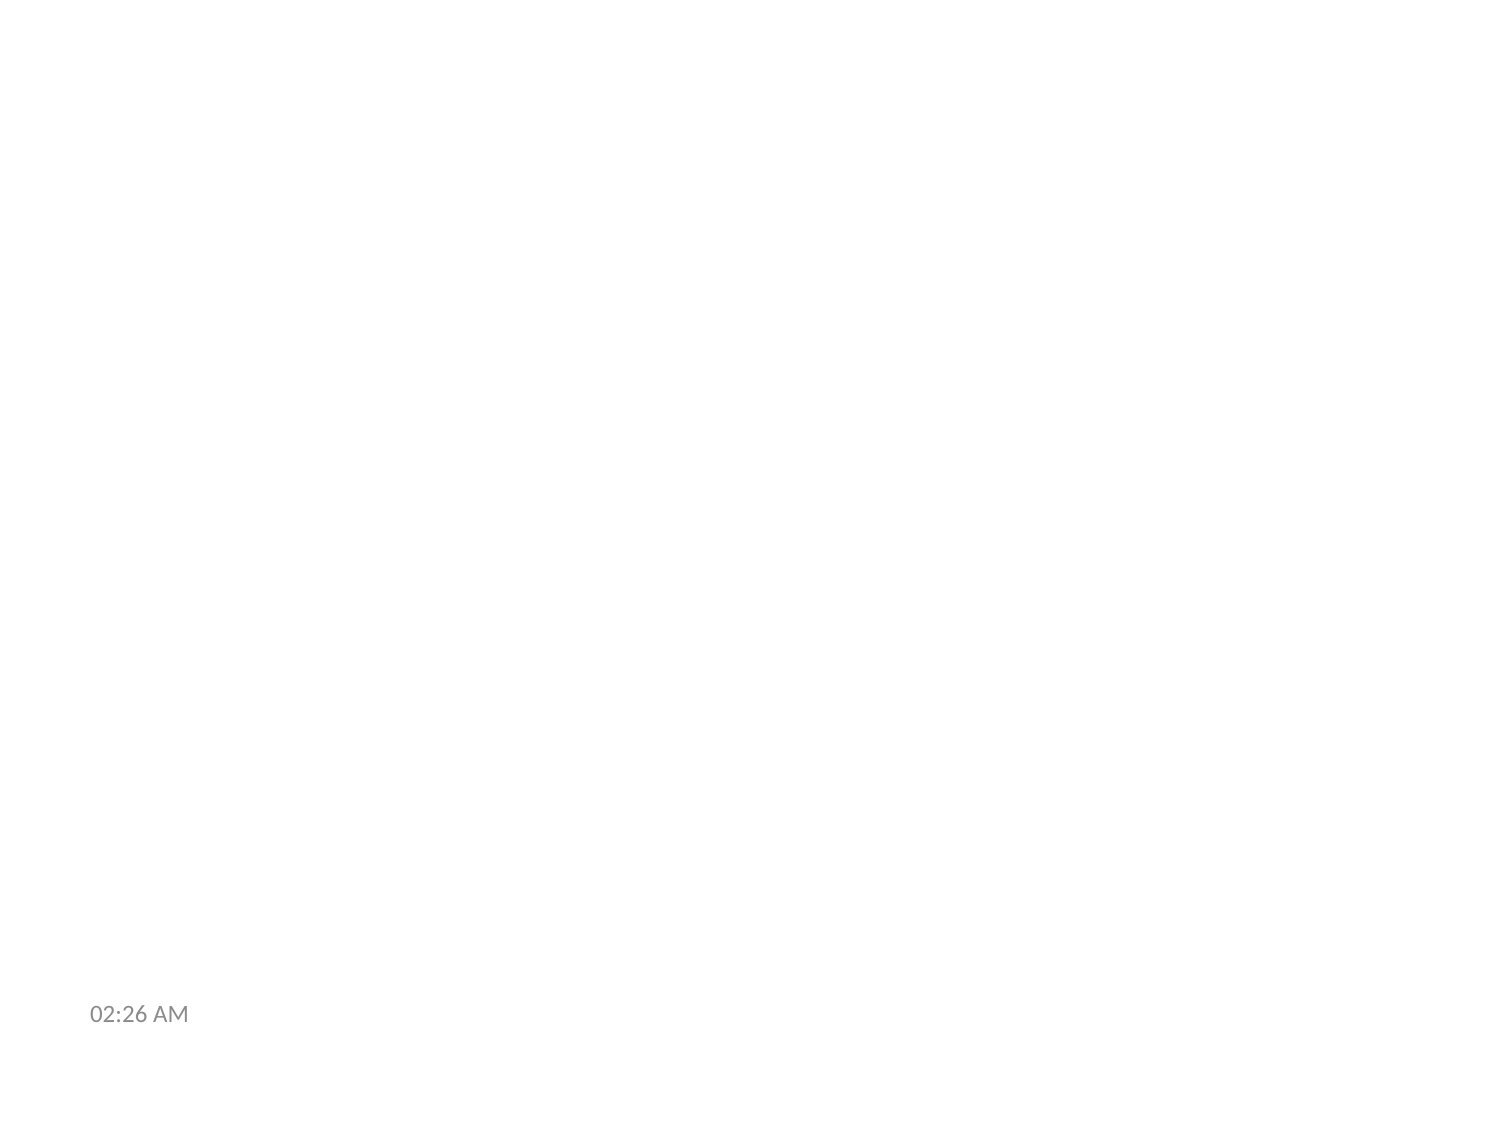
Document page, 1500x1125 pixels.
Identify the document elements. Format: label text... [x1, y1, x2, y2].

text_box 3:35 PM [75, 982, 425, 1043]
